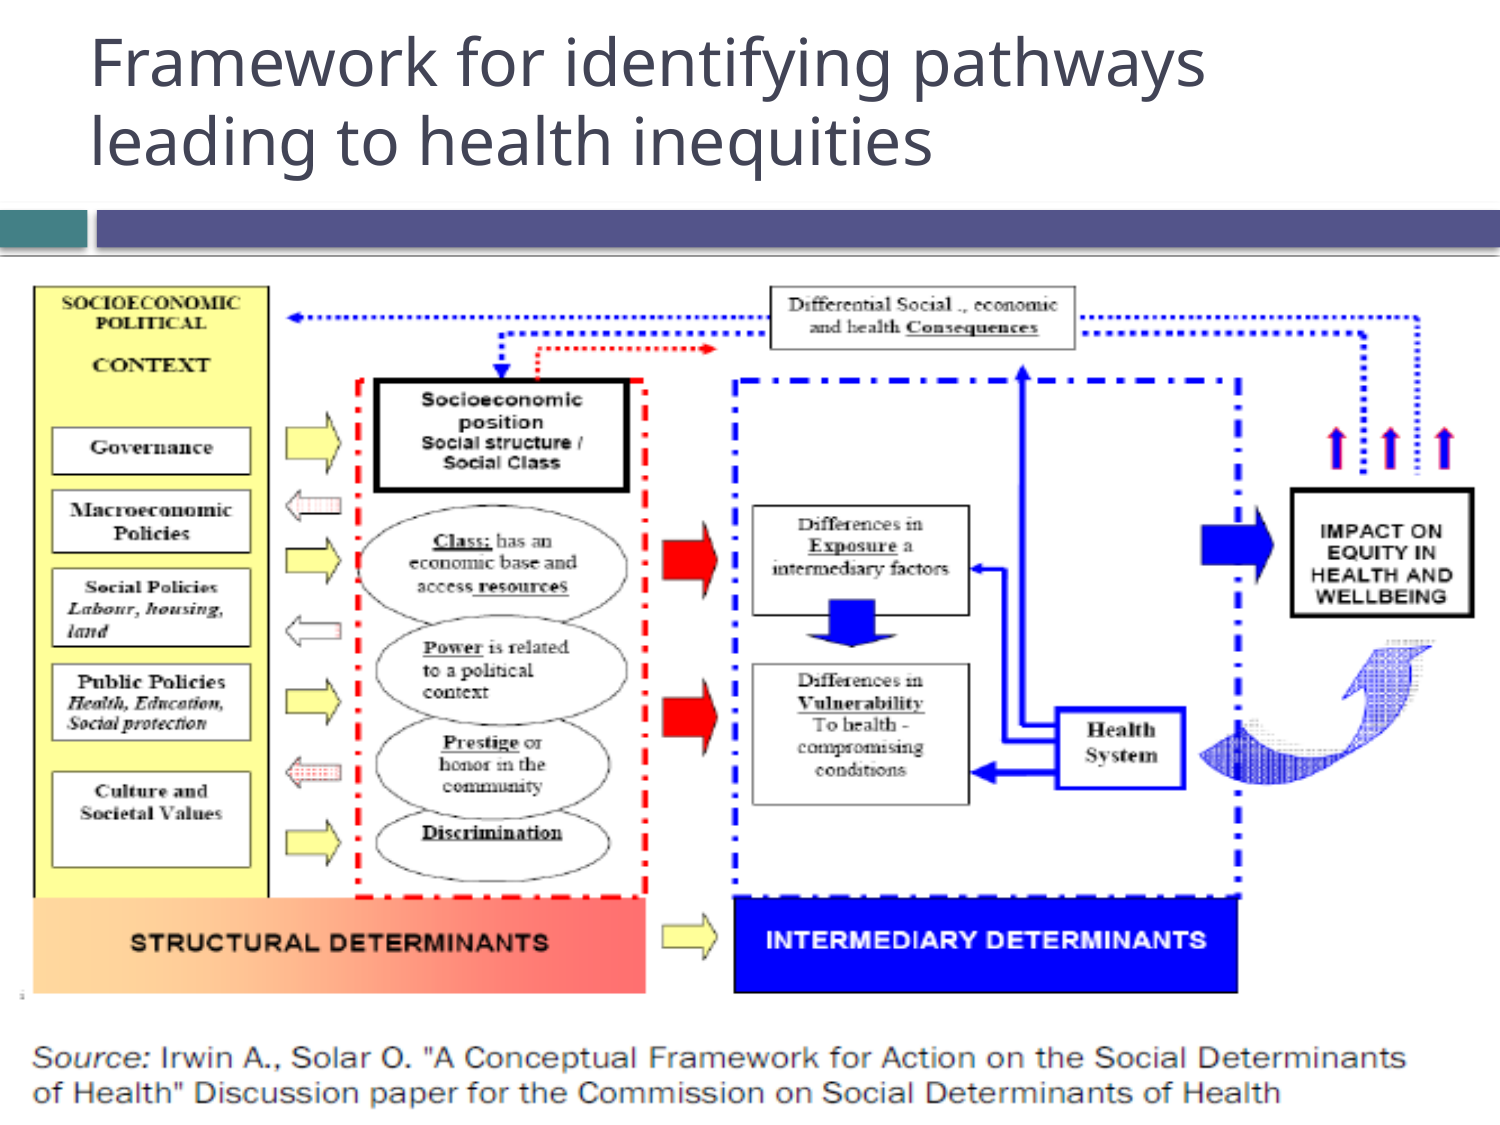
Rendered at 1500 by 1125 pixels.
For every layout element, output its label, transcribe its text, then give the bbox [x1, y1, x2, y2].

title Framework for identifying pathways leading to health inequities [75, 11, 1425, 188]
picture [0, 257, 1500, 1125]
